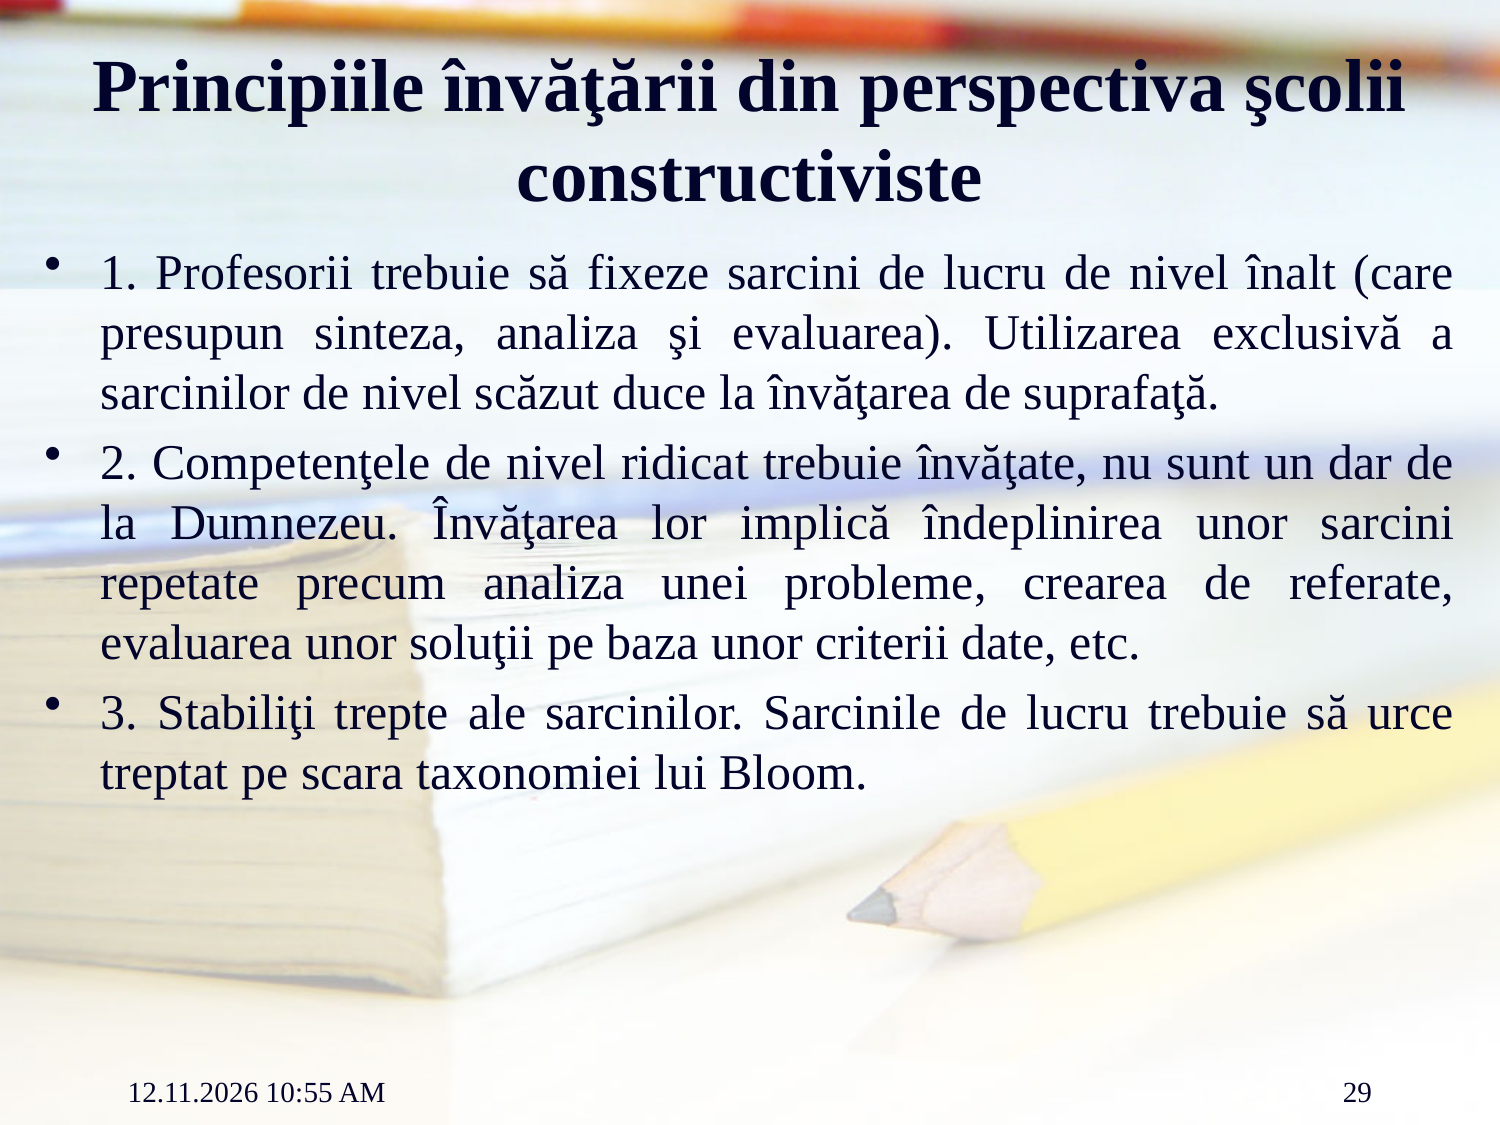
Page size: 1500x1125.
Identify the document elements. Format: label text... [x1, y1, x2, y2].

list 1. Profesorii trebuie să fixeze sarcini de lucru de nivel înalt (care presupun sinteza, analiza şi evaluarea). Utilizarea exclusivă a sarcinilor de nivel scăzut duce la învăţarea de suprafaţă. 2. Competenţele de nivel ridicat trebuie învăţate, nu sunt un dar de la Dumnezeu. Învăţarea lor implică îndeplinirea unor sarcini repetate precum analiza unei probleme, crearea de referate, evaluarea unor soluţii pe baza unor criterii date, etc. 3. Stabiliţi trepte ale sarcinilor. Sarcinile de lucru trebuie să urce treptat pe scara taxonomiei lui Bloom. [29, 231, 1471, 1044]
picture [0, 0, 1500, 1125]
title Principiile învăţării din perspectiva şcolii constructiviste [29, 32, 1471, 221]
slide_number 29 [1074, 1065, 1388, 1114]
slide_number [112, 1065, 426, 1114]
